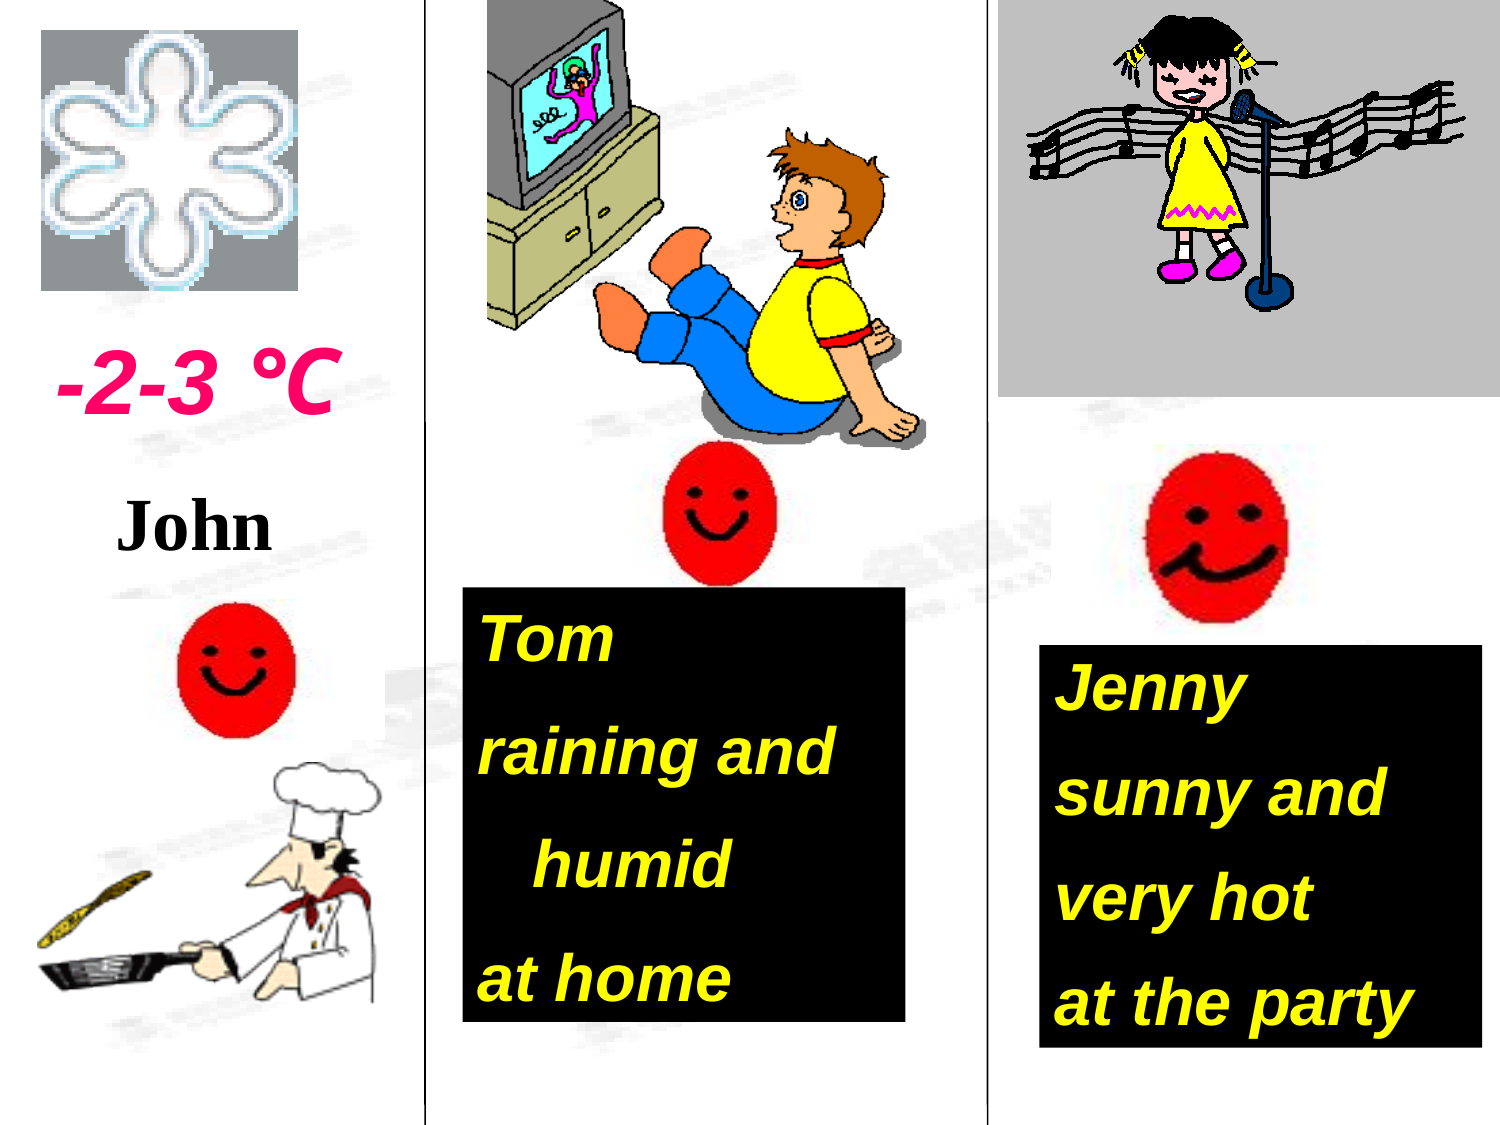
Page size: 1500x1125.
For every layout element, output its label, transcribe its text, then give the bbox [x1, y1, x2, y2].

picture [0, 0, 987, 1125]
text_box John [100, 467, 308, 573]
text_box Tom raining and humid at home [462, 587, 906, 1022]
picture [988, 0, 1500, 1125]
text_box Jenny sunny and very hot at the party [1039, 645, 1483, 1048]
text_box -2-3 ℃ [41, 294, 384, 444]
